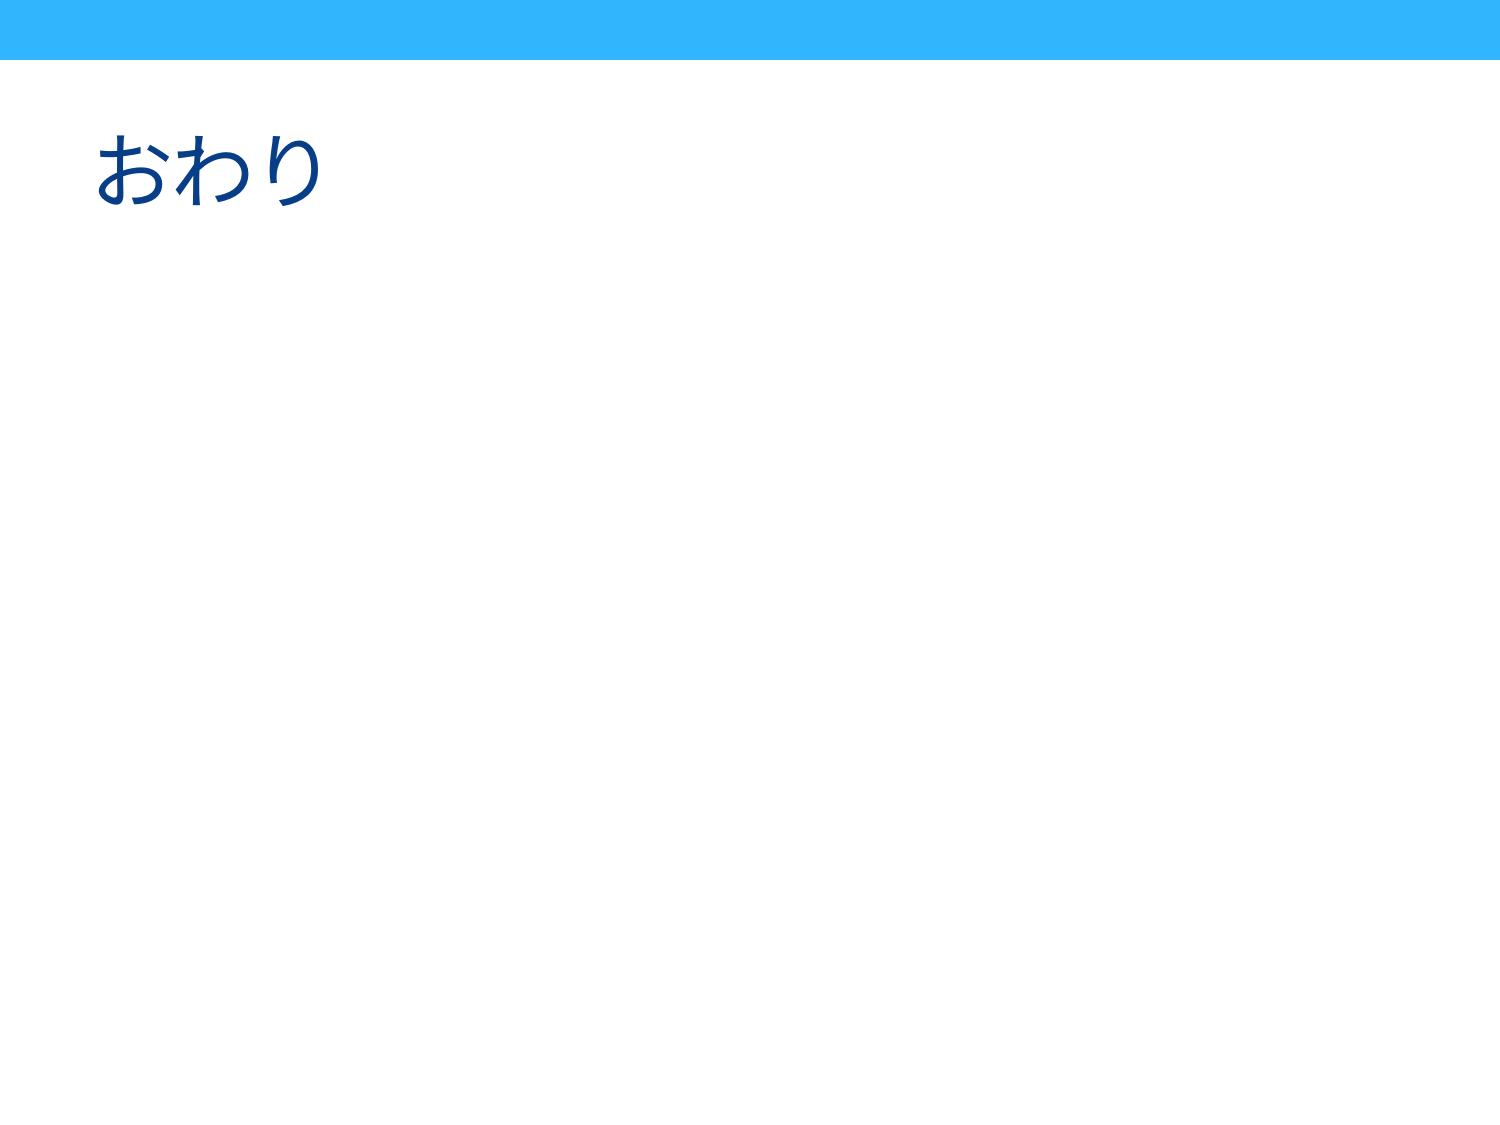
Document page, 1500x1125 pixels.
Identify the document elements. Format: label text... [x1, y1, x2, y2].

title おわり [75, 87, 1425, 250]
